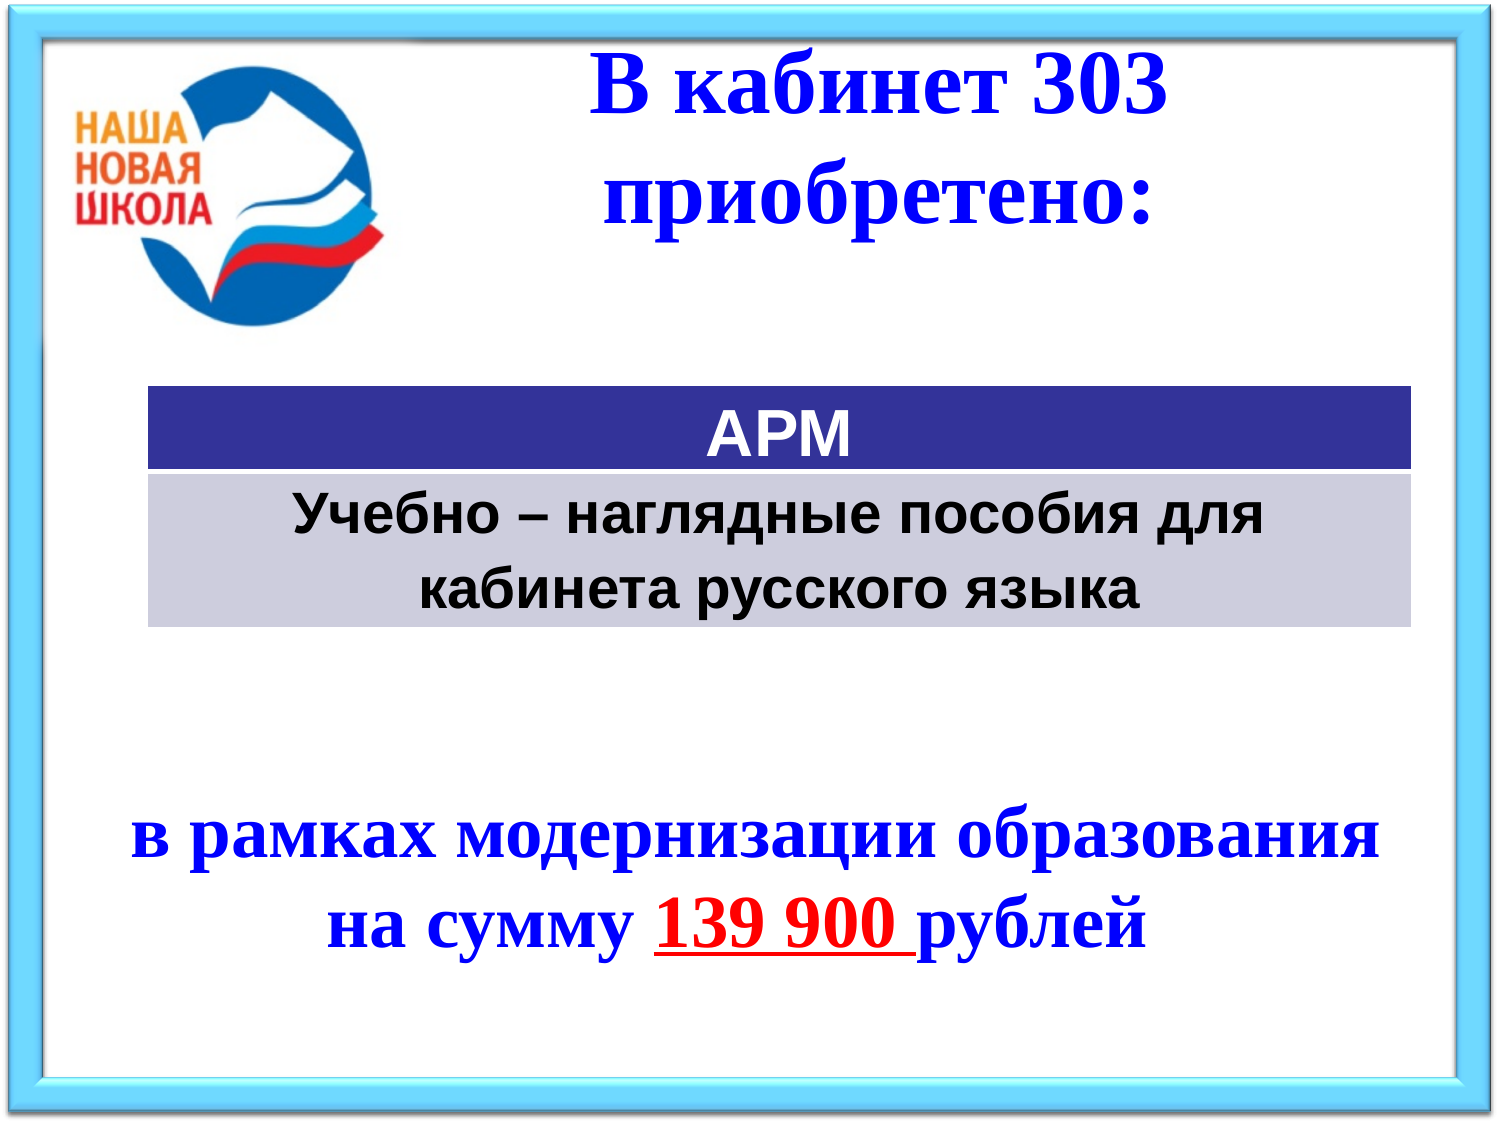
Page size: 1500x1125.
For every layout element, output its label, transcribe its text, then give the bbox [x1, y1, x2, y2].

picture [29, 30, 432, 362]
table_cell Учебно – наглядные пособия для кабинета русского языка [148, 474, 1411, 627]
title В кабинет 303 приобретено: [324, 0, 1435, 154]
table_header АРМ [148, 386, 1411, 469]
subtitle в рамках модернизации образования на сумму 139 900 рублей [88, 774, 1424, 992]
